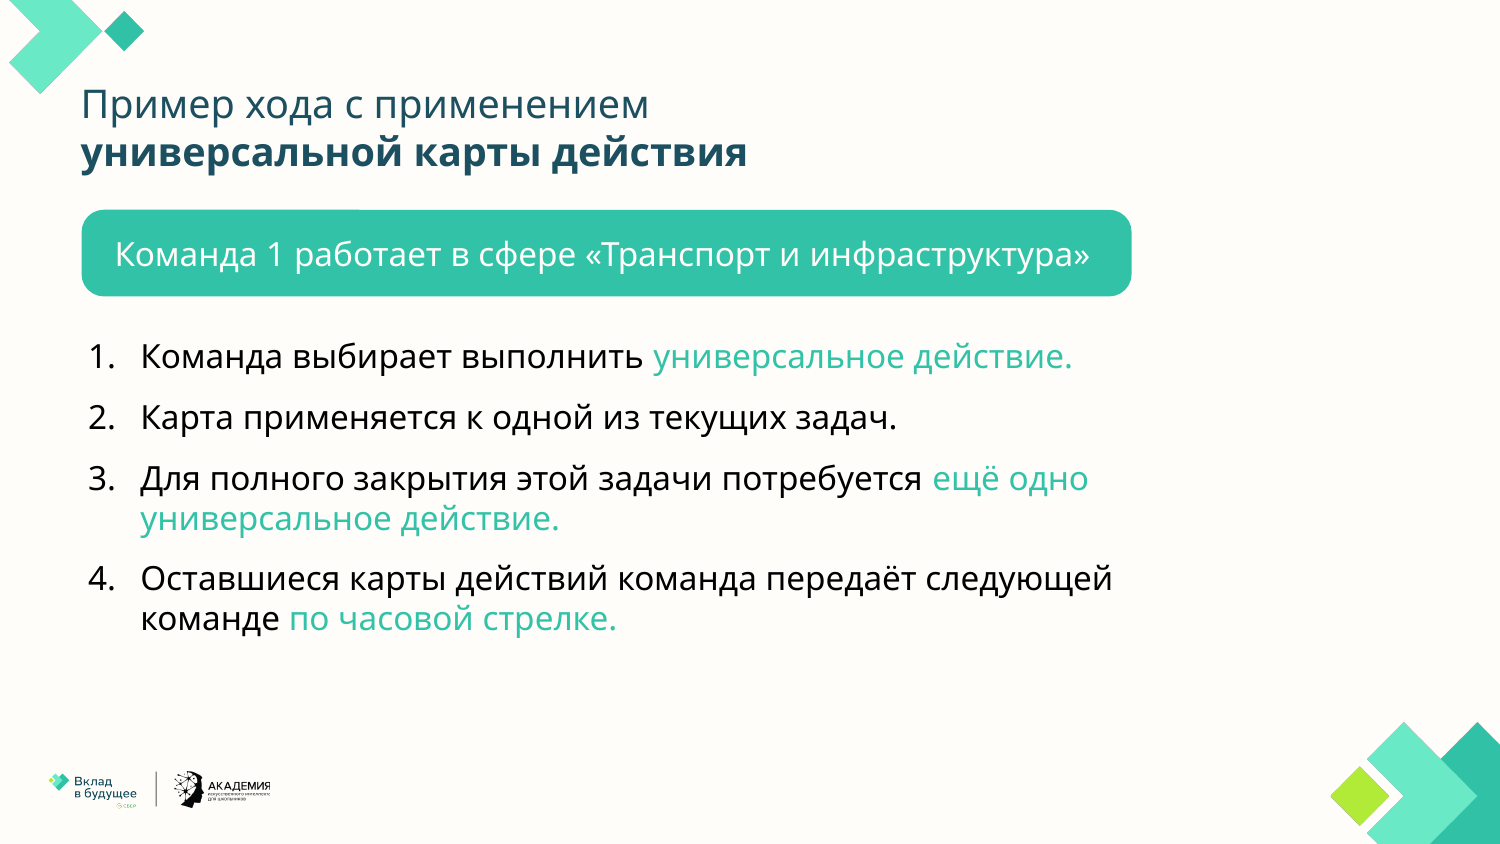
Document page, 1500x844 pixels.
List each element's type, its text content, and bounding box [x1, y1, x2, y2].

picture [31, 756, 270, 826]
picture [9, 0, 144, 94]
picture [1330, 722, 1500, 844]
text_box Команда 1 работает в сфере «Транспорт и инфраструктура» [107, 225, 1106, 281]
text_box Пример хода с применением универсальной карты действия [73, 71, 920, 182]
text_box [83, 211, 1130, 295]
text_box Команда выбирает выполнить универсальное действие. Карта применяется к одной из текущих задач. Для полного закрытия этой задачи потребуется ещё одно универсальное действие. Оставшиеся карты действий команда передаёт следующей команде по часовой стрелке. [80, 327, 1172, 645]
